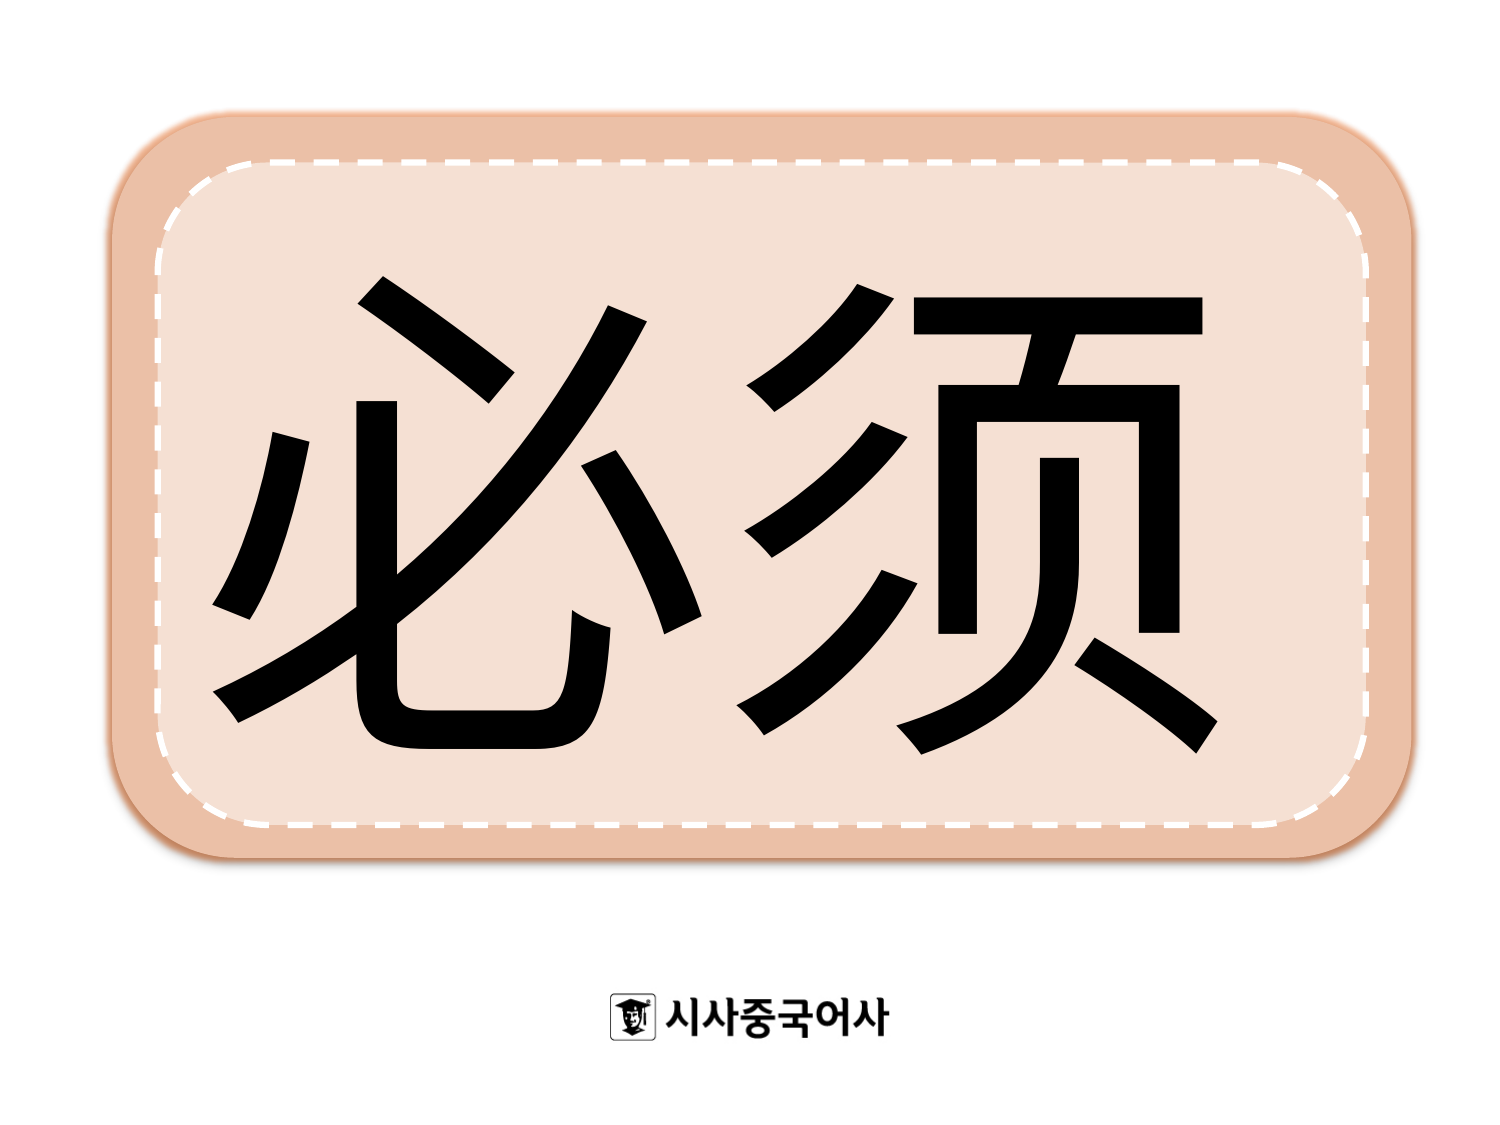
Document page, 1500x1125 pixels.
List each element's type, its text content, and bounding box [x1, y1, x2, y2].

text_box 必须 [171, 172, 1380, 836]
text_box [162, 160, 1371, 824]
picture [602, 987, 898, 1047]
